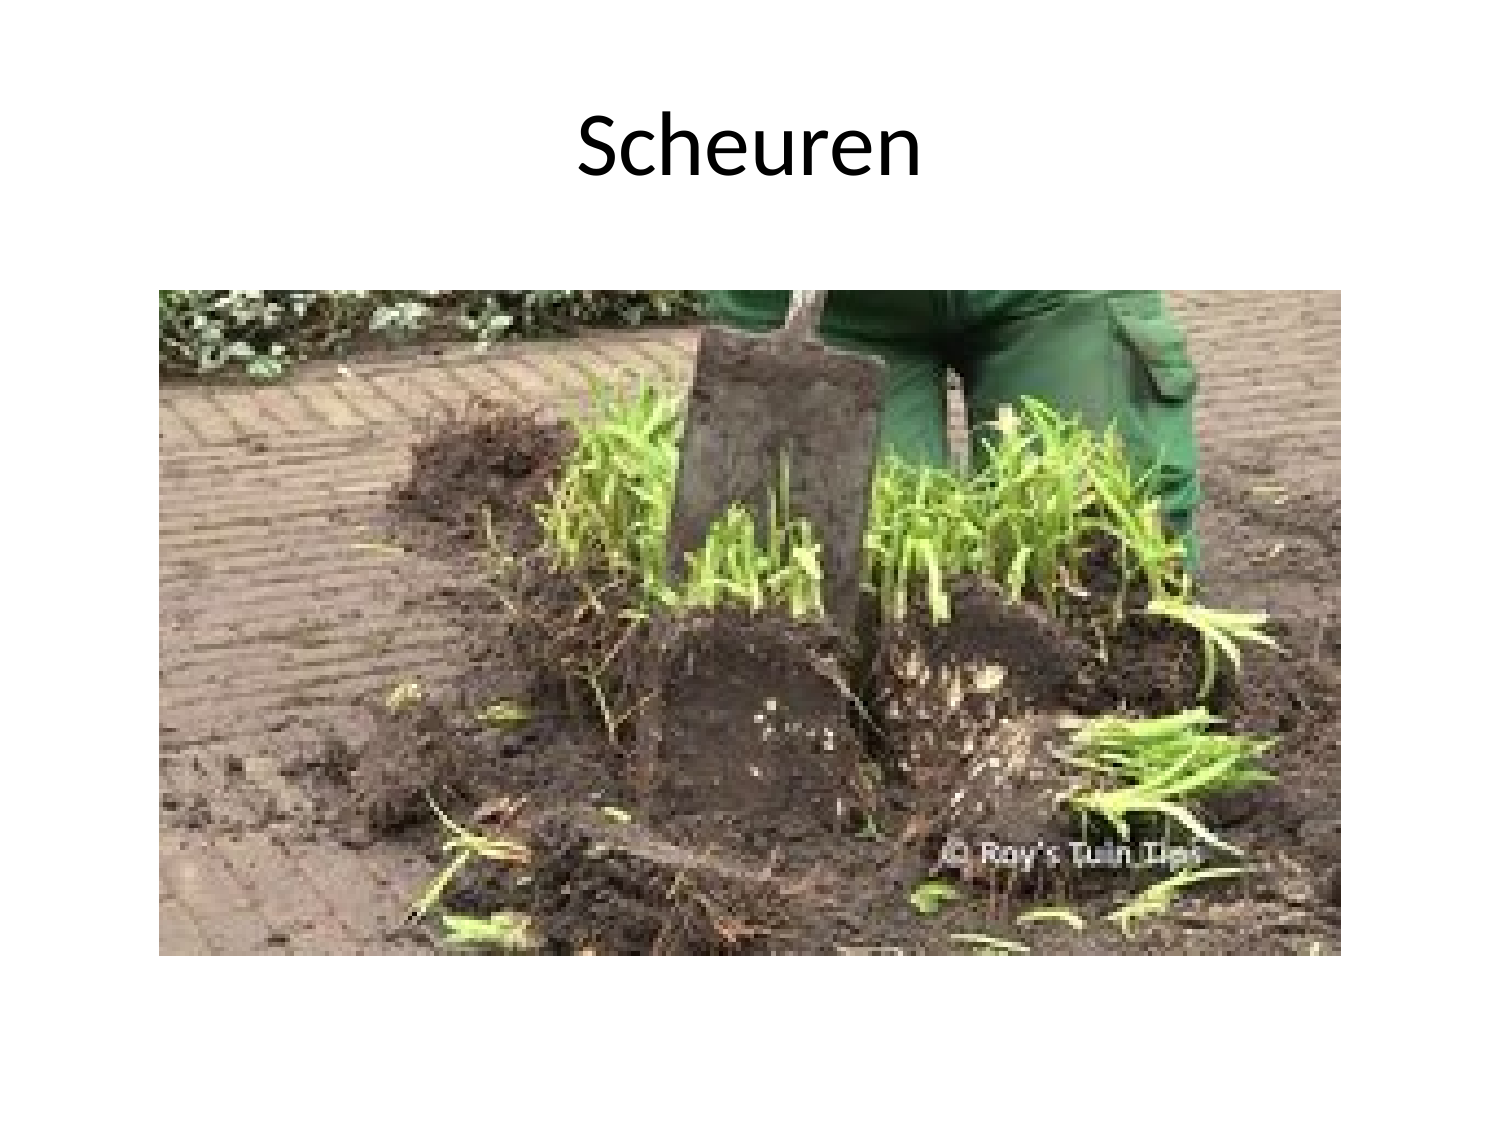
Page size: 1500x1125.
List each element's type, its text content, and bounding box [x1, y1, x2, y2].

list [159, 290, 1341, 957]
title Scheuren [75, 45, 1425, 233]
